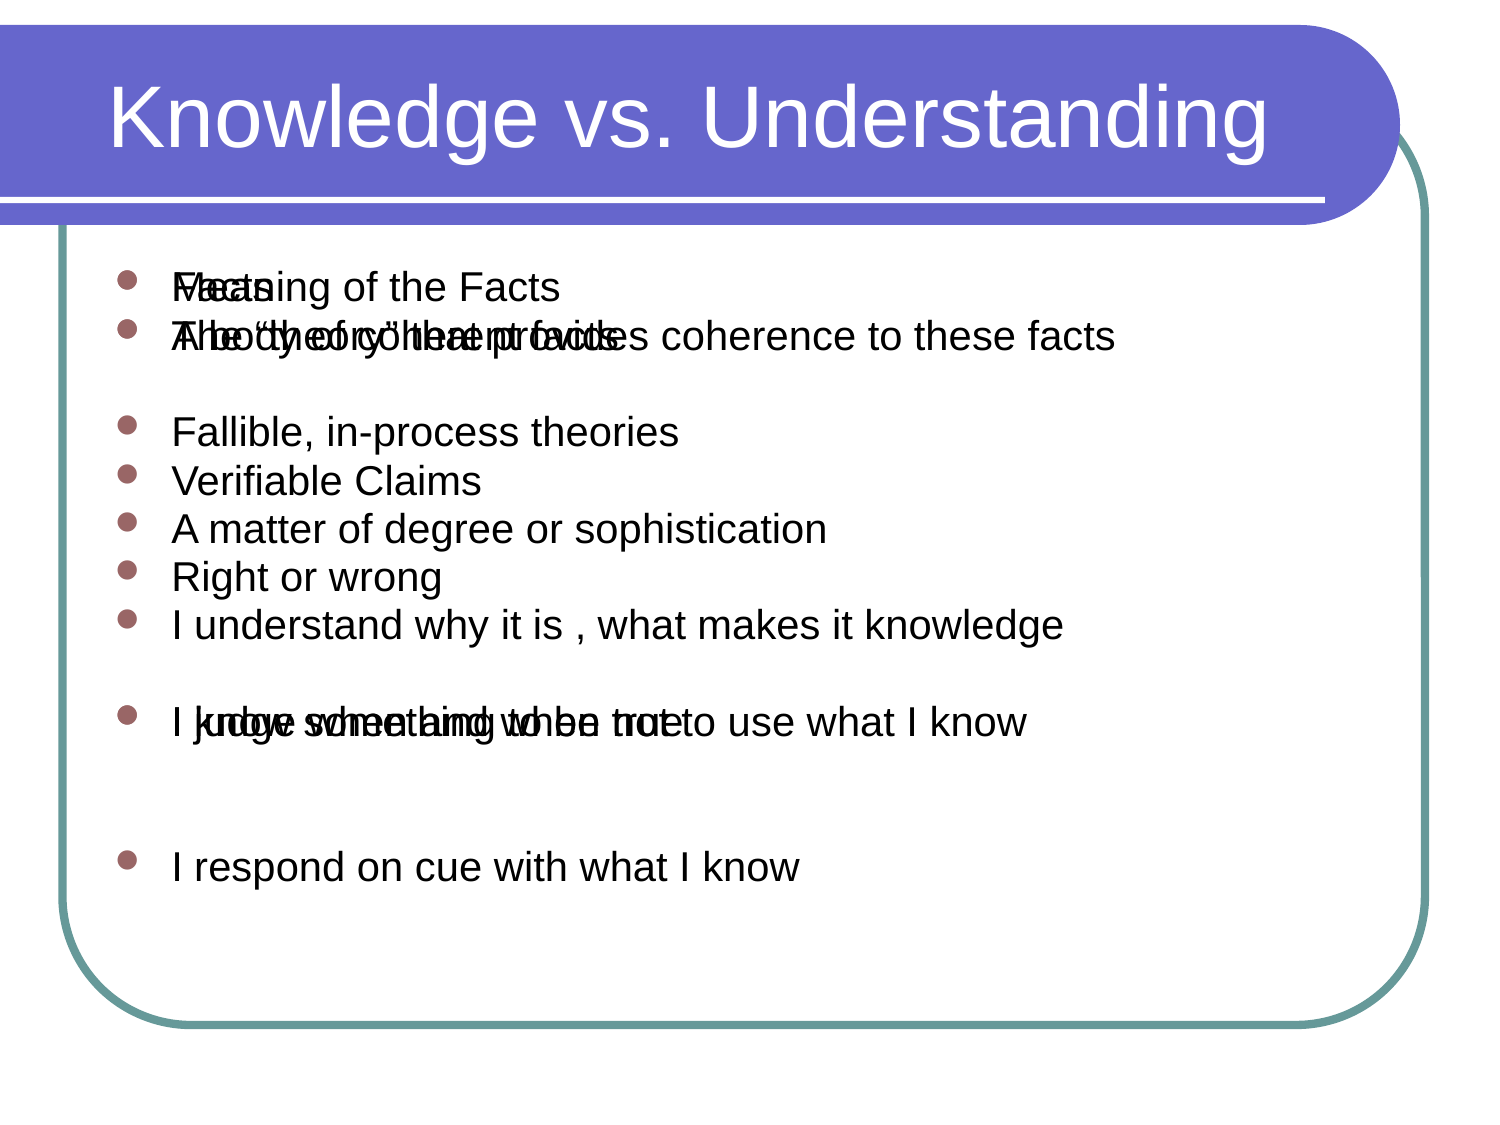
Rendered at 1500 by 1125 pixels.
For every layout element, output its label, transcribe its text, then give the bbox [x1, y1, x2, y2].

list Meaning of the Facts The “theory” that provides coherence to these facts Fallible, in-process theories A matter of degree or sophistication I understand why it is , what makes it knowledge I judge when and when not to use what I know [99, 262, 1401, 988]
title Knowledge vs. Understanding [31, 37, 1348, 188]
